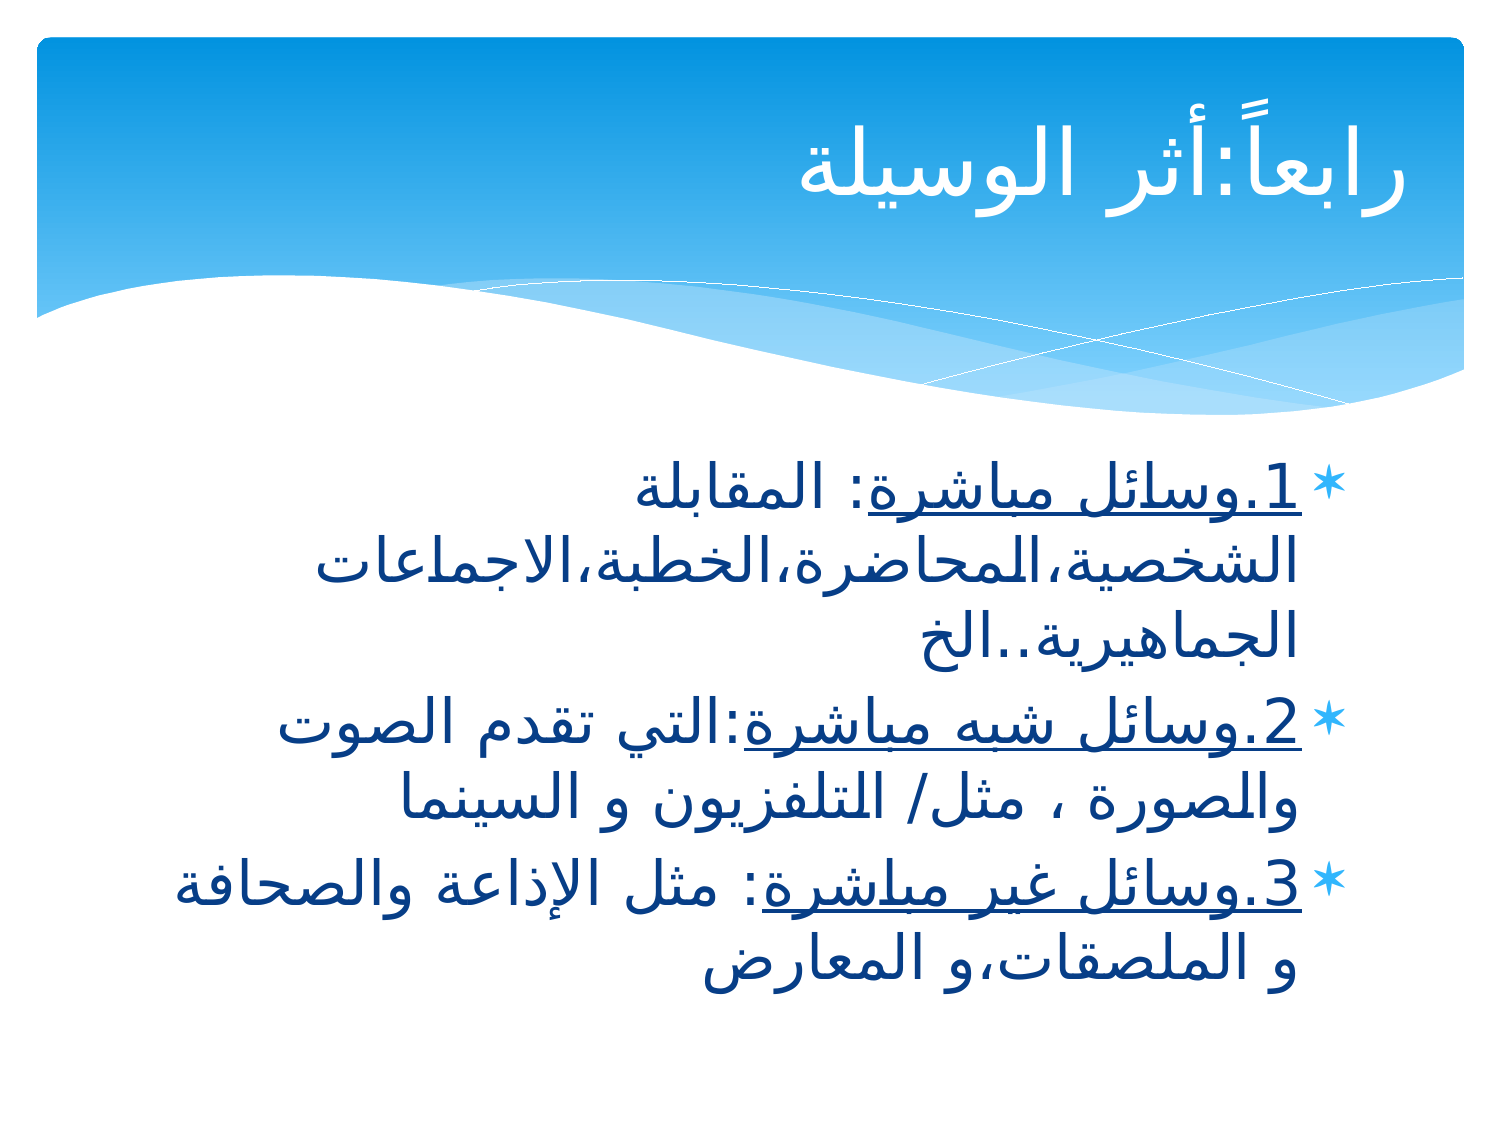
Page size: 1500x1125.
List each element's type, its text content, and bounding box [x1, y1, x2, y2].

list 1.وسائل مباشرة: المقابلة الشخصية،المحاضرة،الخطبة،الاجماعات الجماهيرية..الخ 2.وسائل شبه مباشرة:التي تقدم الصوت والصورة ، مثل/ التلفزيون و السينما 3.وسائل غير مباشرة: مثل الإذاعة والصحافة و الملصقات،و المعارض [143, 438, 1359, 1005]
title رابعاً:أثر الوسيلة [75, 55, 1425, 261]
